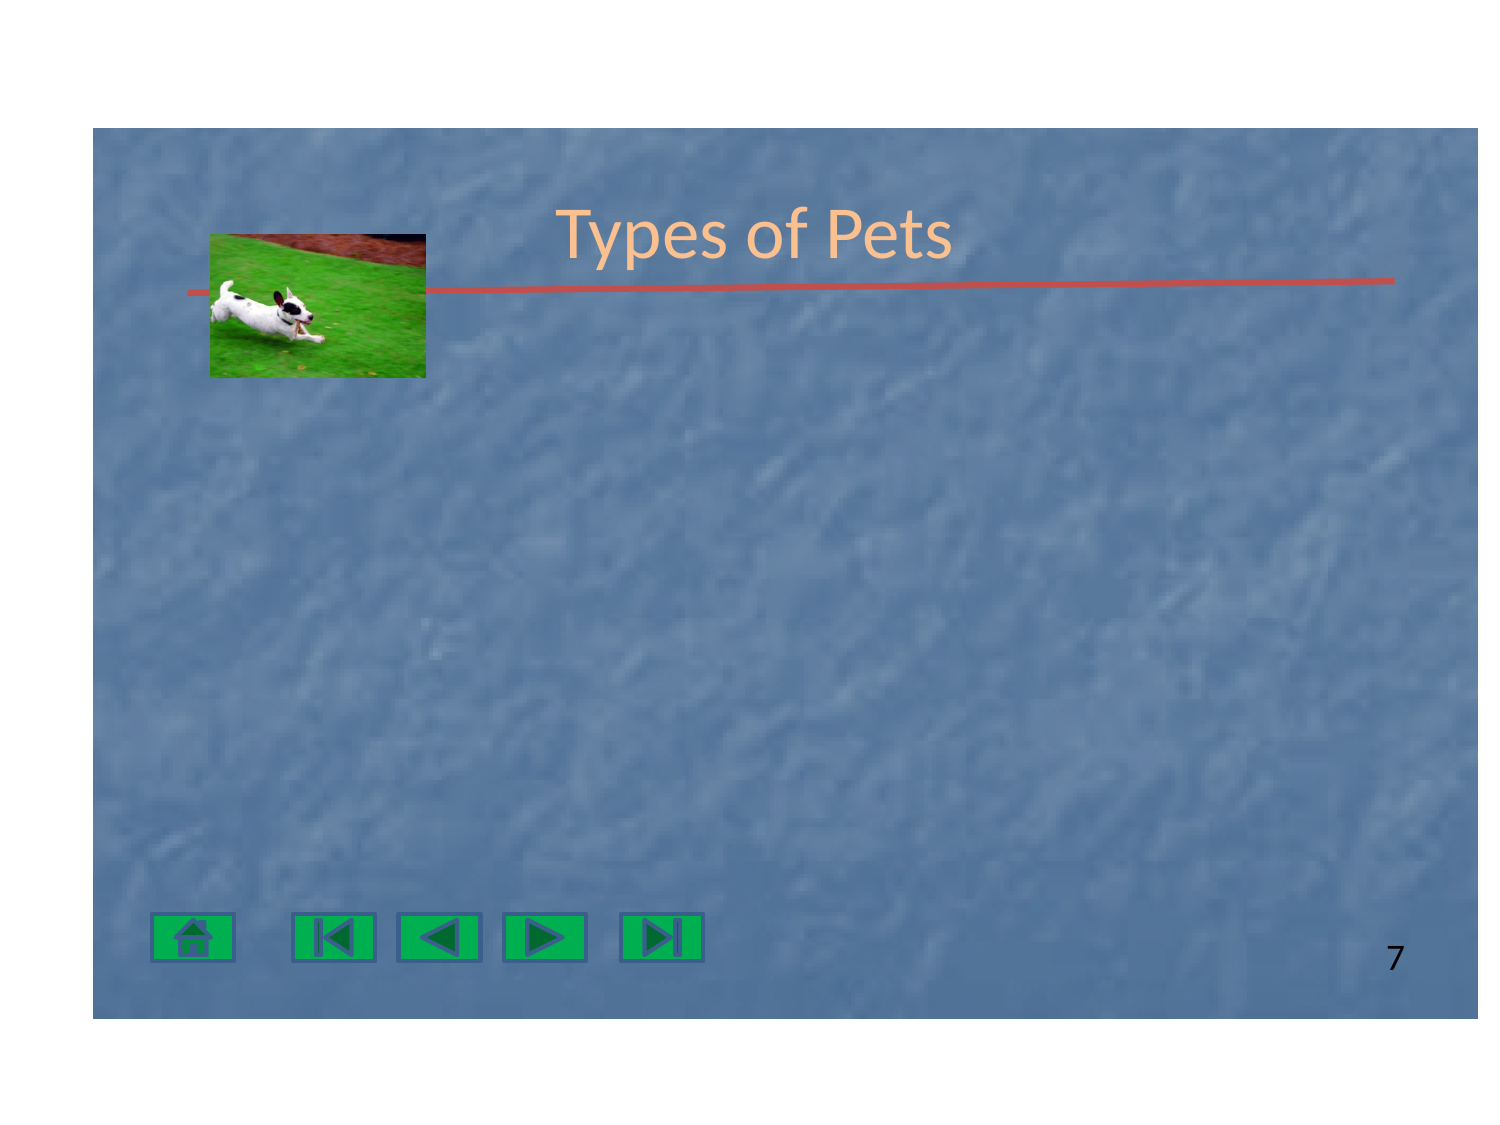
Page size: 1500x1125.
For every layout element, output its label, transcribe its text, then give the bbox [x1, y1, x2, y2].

picture [93, 128, 1478, 1019]
text_box 7 [1371, 925, 1421, 986]
